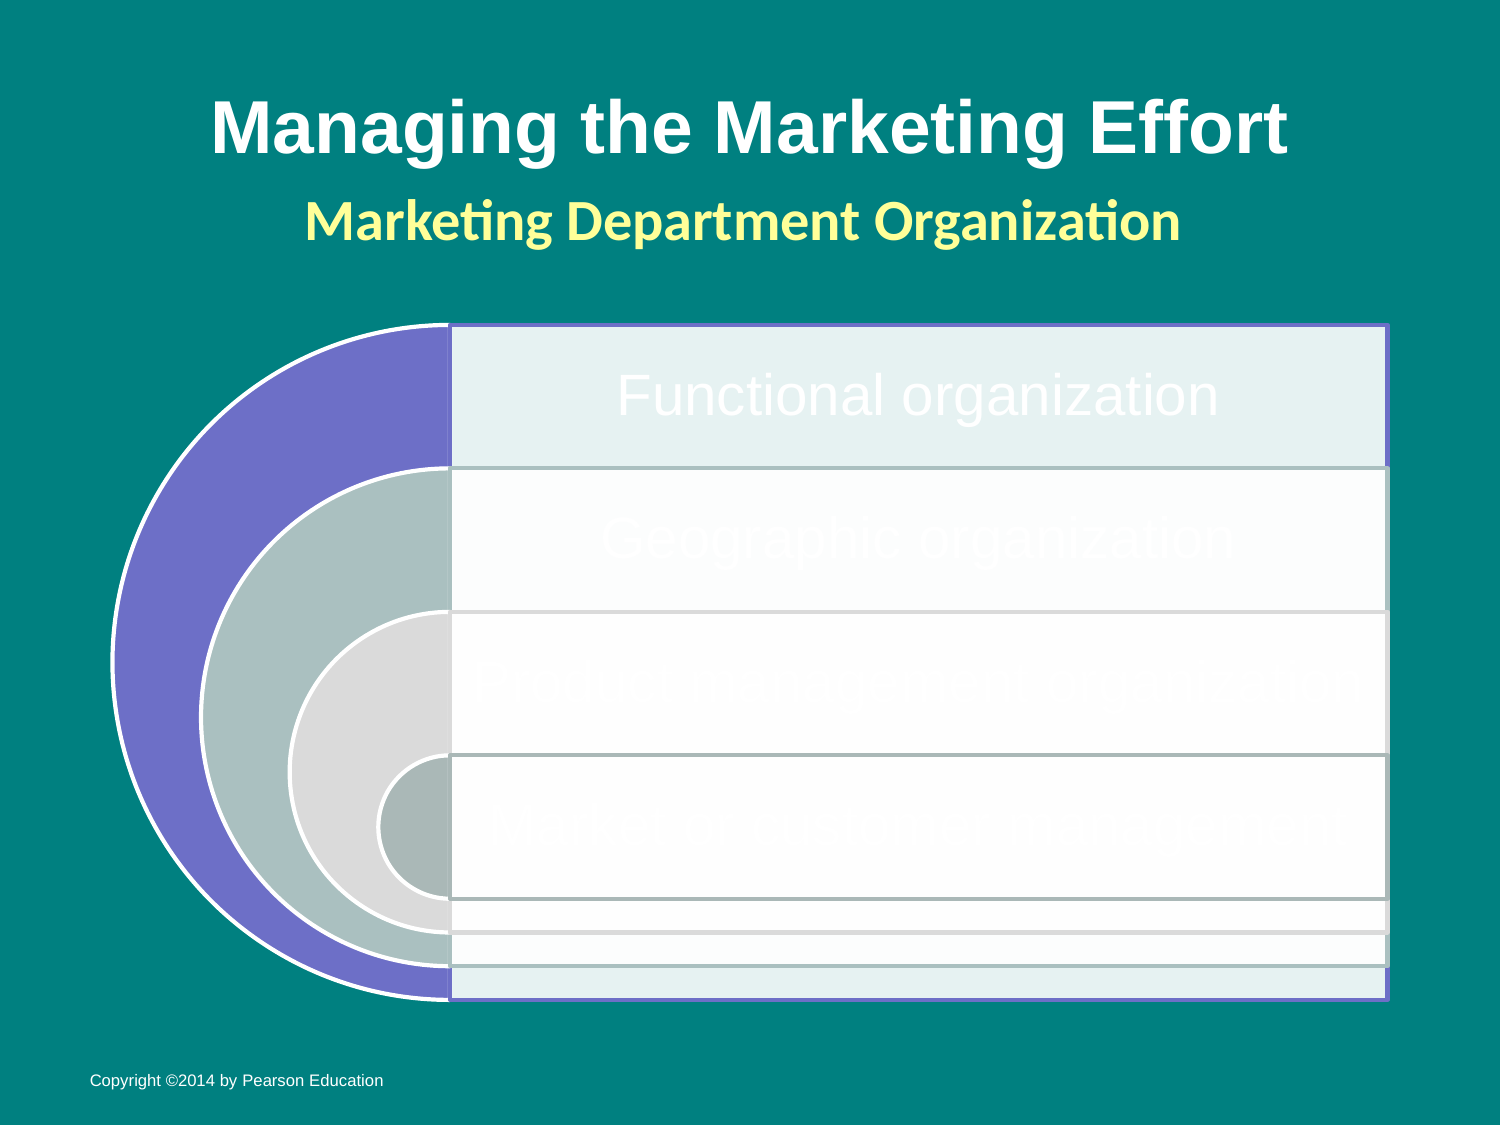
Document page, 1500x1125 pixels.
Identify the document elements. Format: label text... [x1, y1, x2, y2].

text_box Copyright ©2014 by Pearson Education [74, 1062, 825, 1098]
list Marketing Department Organization [162, 174, 1338, 238]
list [112, 324, 1388, 1001]
title Managing the Marketing Effort [112, 37, 1388, 226]
